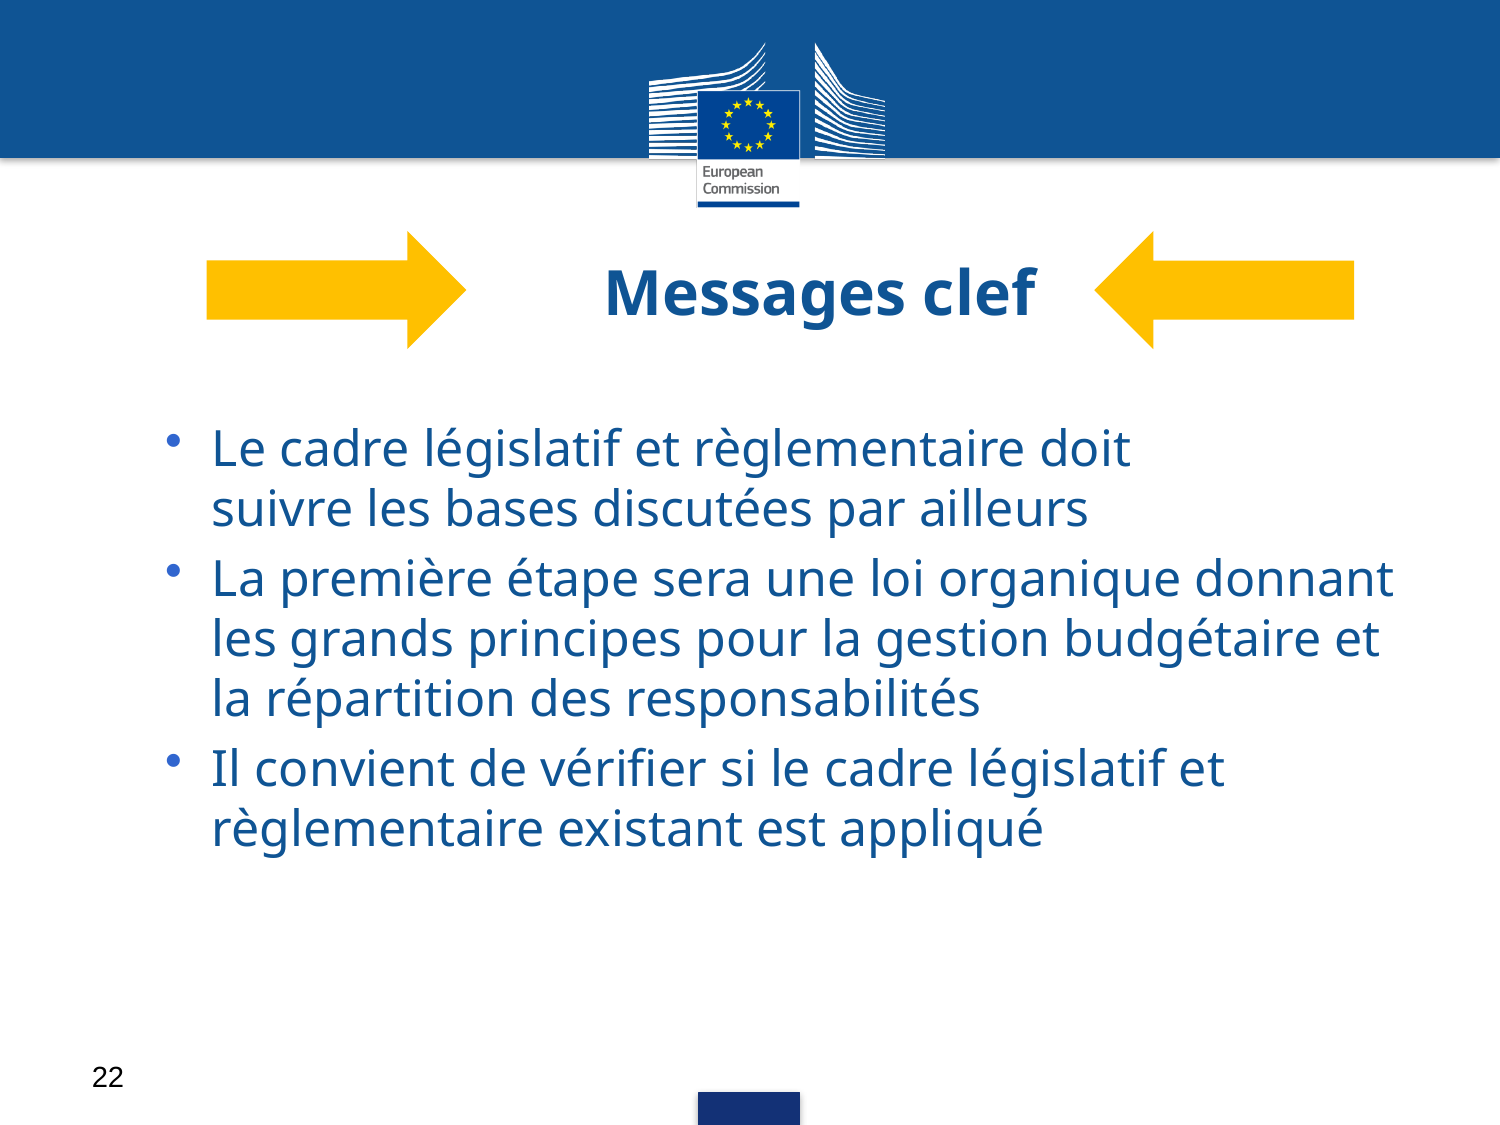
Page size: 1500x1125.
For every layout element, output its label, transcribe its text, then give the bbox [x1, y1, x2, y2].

slide_number 22 [76, 1022, 553, 1102]
title Messages clef [76, 196, 1355, 385]
text_box [206, 230, 467, 350]
list Le cadre législatif et règlementaire doit suivre les bases discutées par ailleurs La première étape sera une loi organique donnant les grands principes pour la gestion budgétaire et la répartition des responsabilités Il convient de vérifier si le cadre législatif et règlementaire existant est appliqué [74, 408, 1426, 988]
picture [649, 42, 885, 196]
text_box [1094, 230, 1355, 350]
